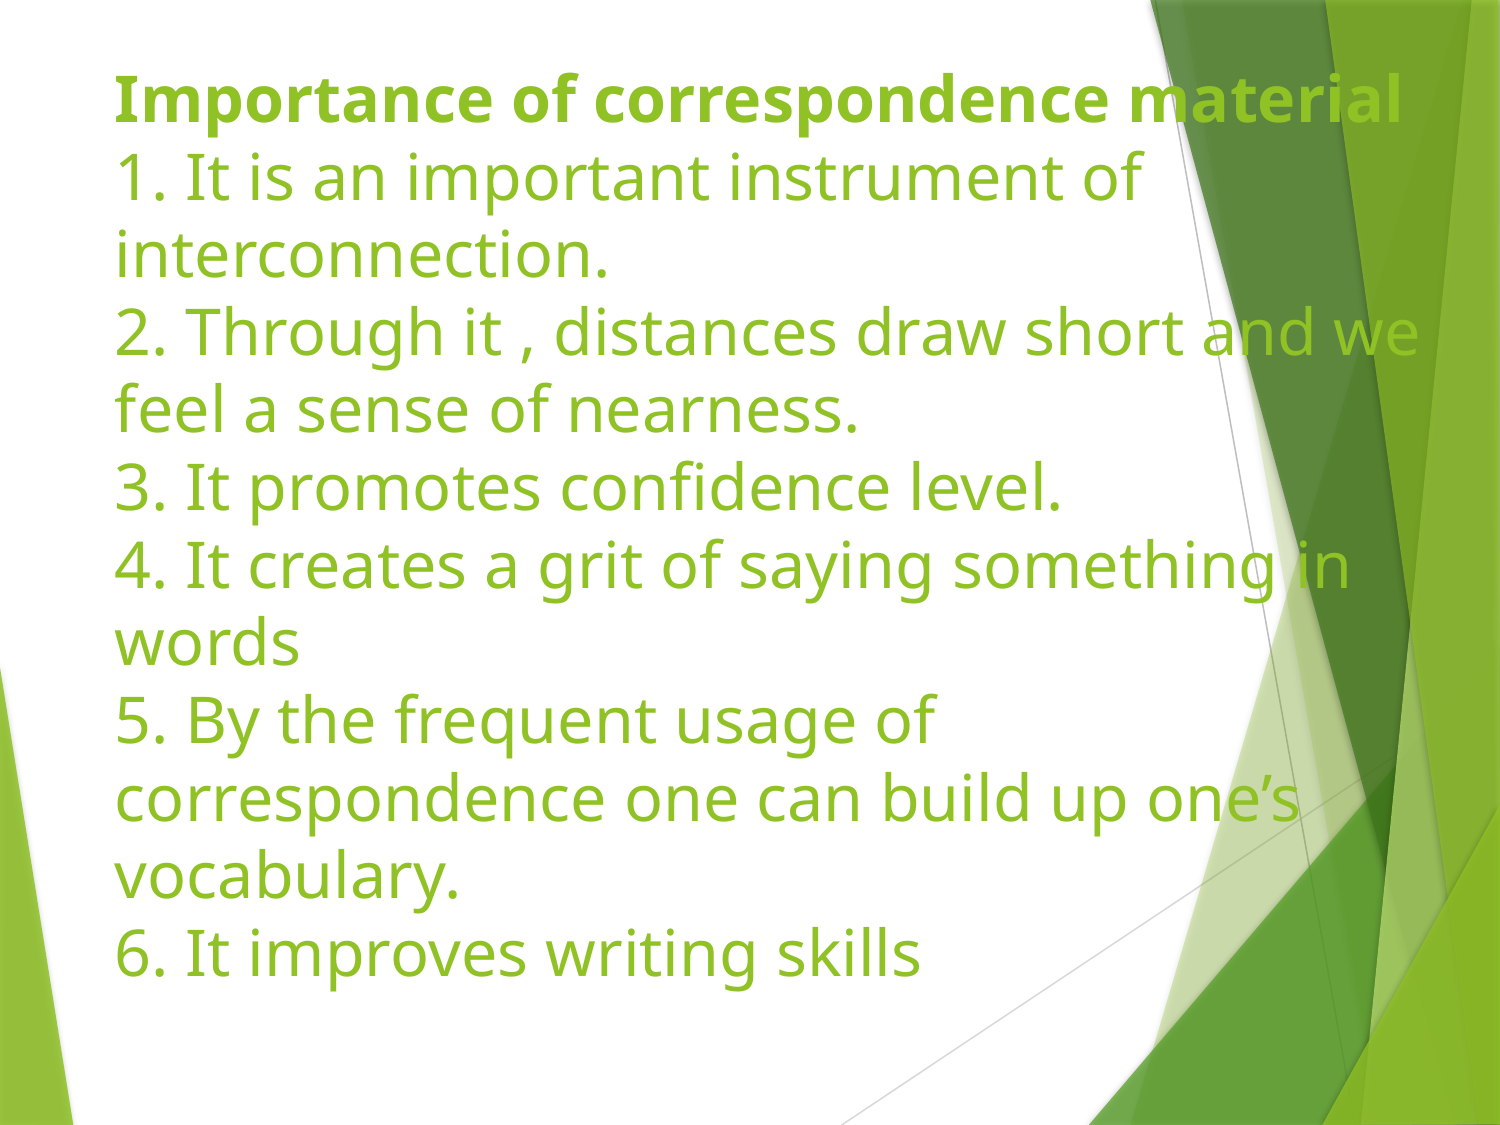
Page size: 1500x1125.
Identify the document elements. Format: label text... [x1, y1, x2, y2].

title Importance of correspondence material 1. It is an important instrument of interconnection. 2. Through it , distances draw short and we feel a sense of nearness. 3. It promotes confidence level. 4. It creates a grit of saying something in words 5. By the frequent usage of correspondence one can build up one’s vocabulary. 6. It improves writing skills [99, 50, 1450, 1000]
